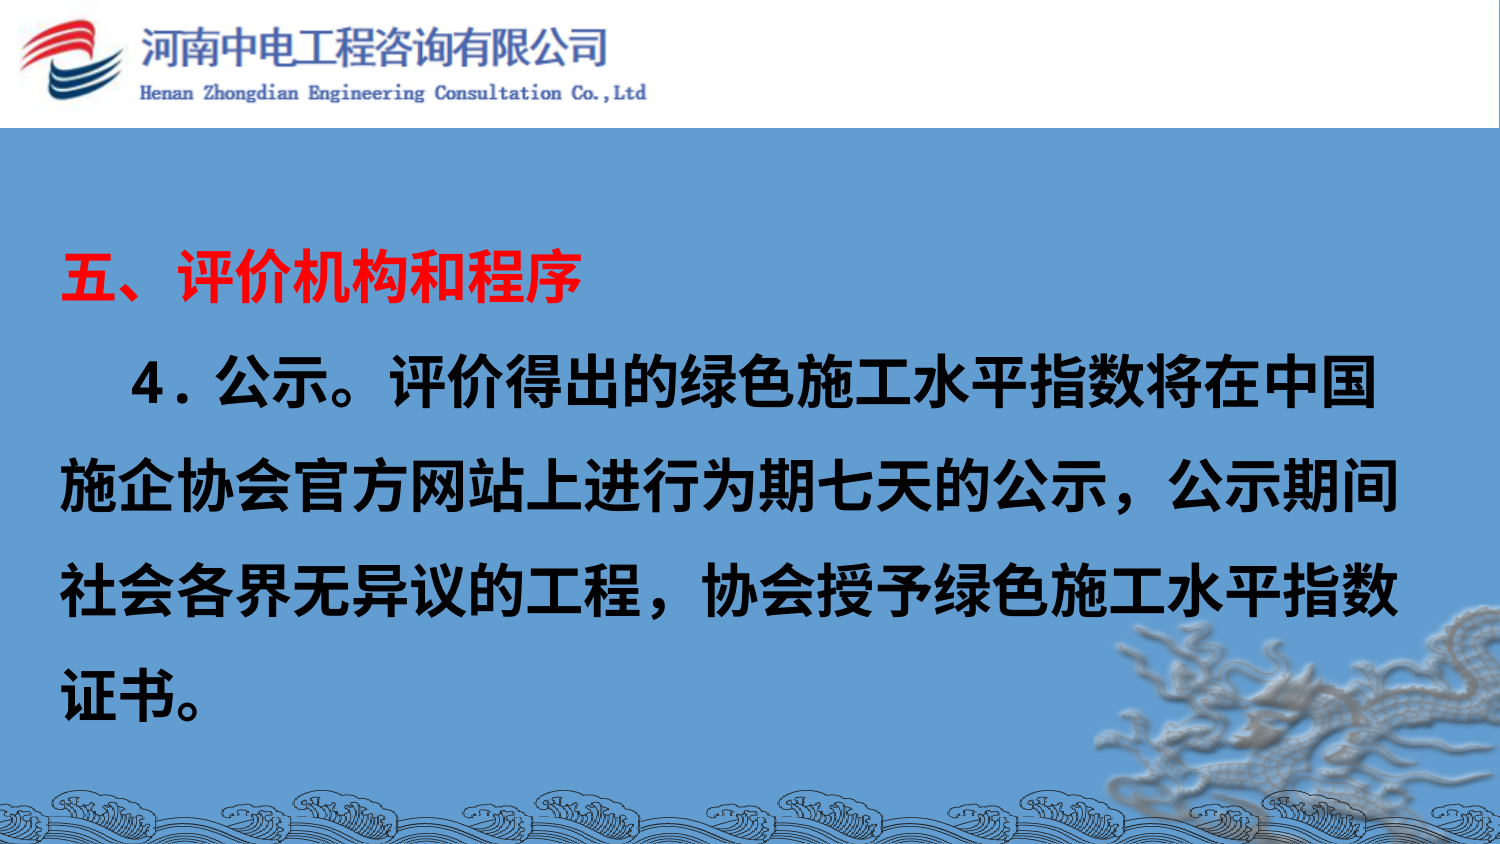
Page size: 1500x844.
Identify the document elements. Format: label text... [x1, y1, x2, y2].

text_box 五、评价机构和程序 4.公示。评价得出的绿色施工水平指数将在中国施企协会官方网站上进行为期七天的公示，公示期间社会各界无异议的工程，协会授予绿色施工水平指数证书。 [45, 197, 1451, 737]
picture [0, 0, 1499, 129]
